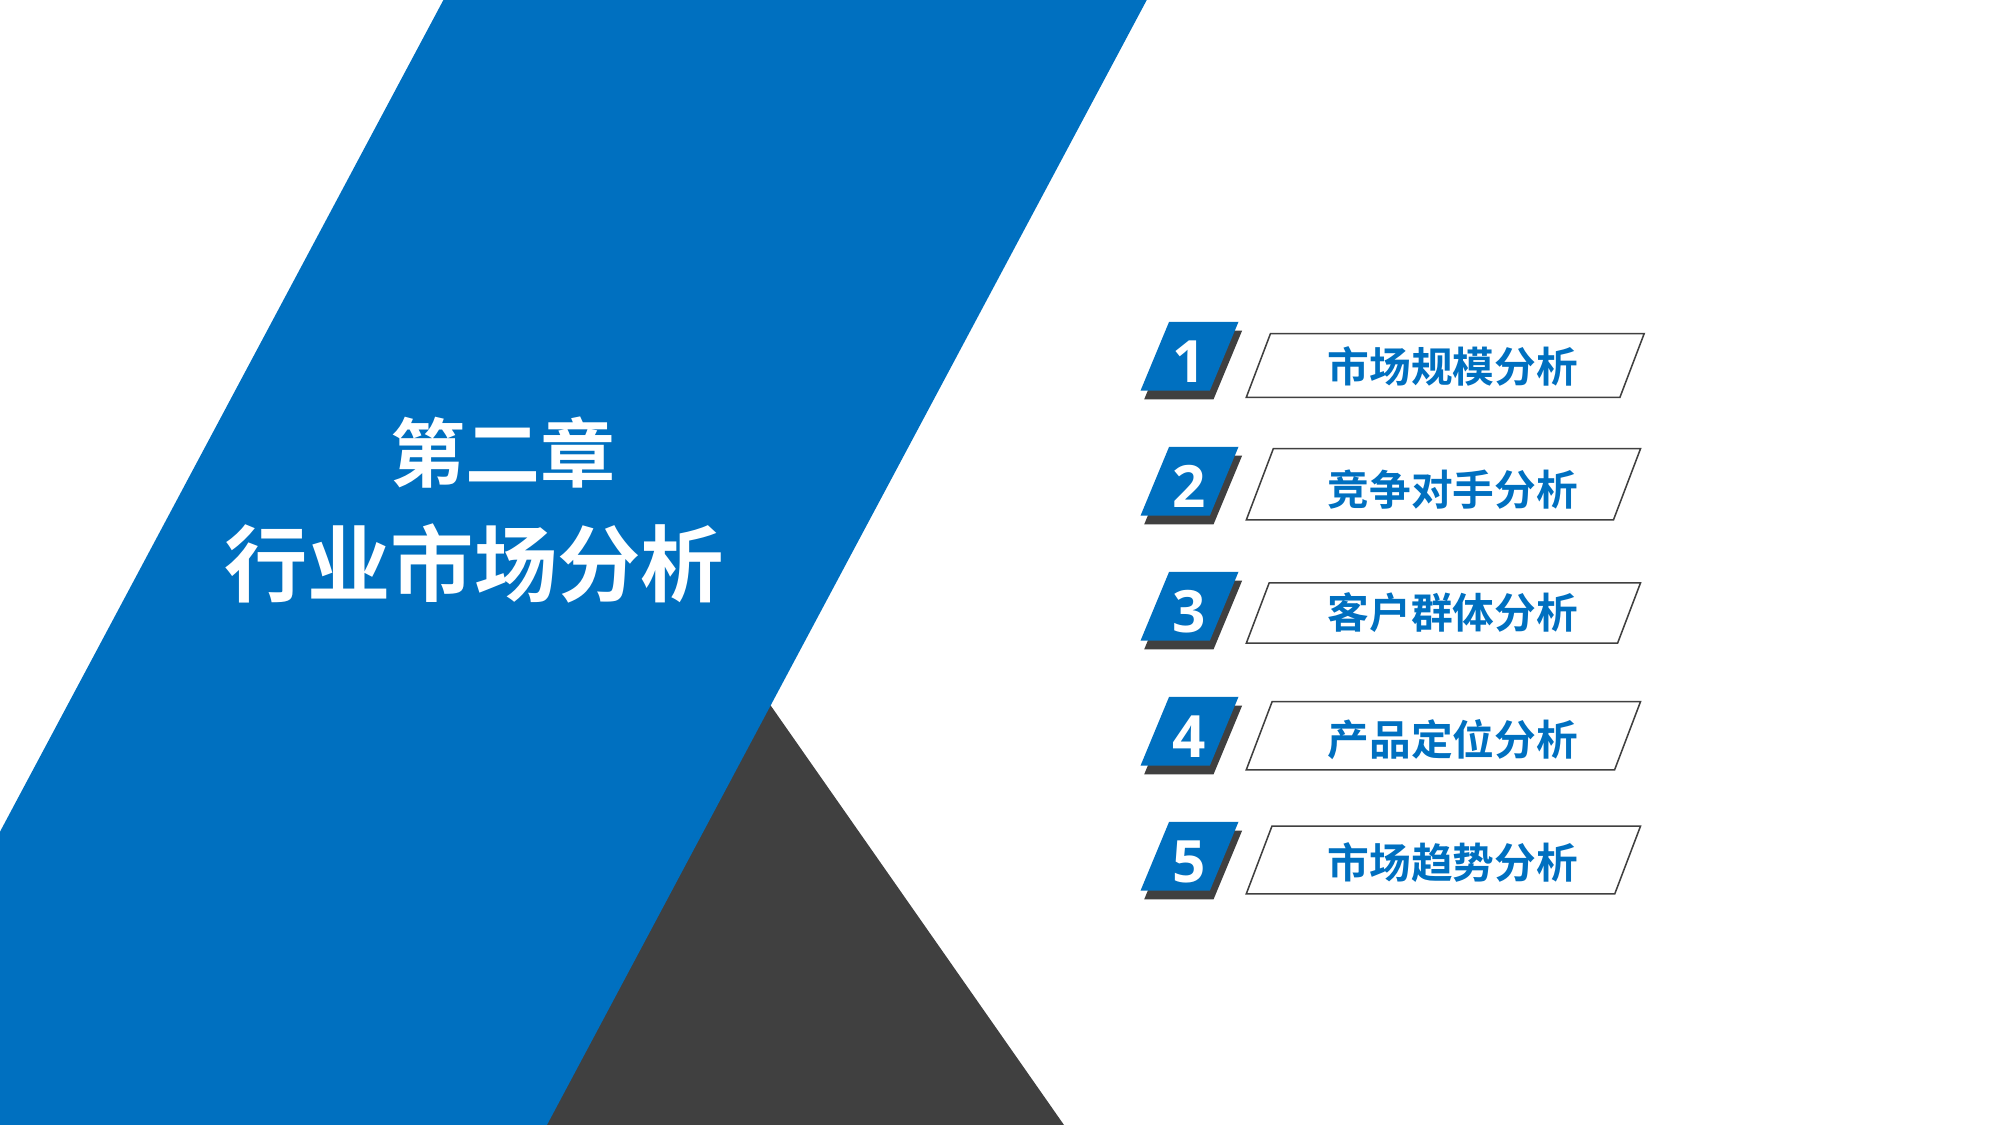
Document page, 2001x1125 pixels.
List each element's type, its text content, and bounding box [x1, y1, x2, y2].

text_box 第二章 [375, 399, 647, 504]
text_box 产品定位分析 [1313, 706, 1768, 771]
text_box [1140, 816, 1262, 904]
text_box [1265, 448, 1641, 520]
text_box [0, 0, 1147, 1125]
text_box [1265, 333, 1313, 398]
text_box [1140, 441, 1262, 529]
text_box [1265, 582, 1313, 644]
text_box 市场趋势分析 [1313, 829, 1768, 895]
text_box 竞争对手分析 [1313, 456, 1768, 521]
text_box [548, 705, 1065, 1125]
text_box 客户群体分析 [1313, 579, 1768, 645]
text_box [1265, 701, 1641, 770]
text_box 行业市场分析 [209, 505, 775, 620]
text_box 市场规模分析 [1313, 333, 1768, 399]
text_box [1265, 826, 1641, 894]
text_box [1140, 691, 1262, 779]
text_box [1140, 316, 1262, 404]
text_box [1140, 566, 1262, 654]
